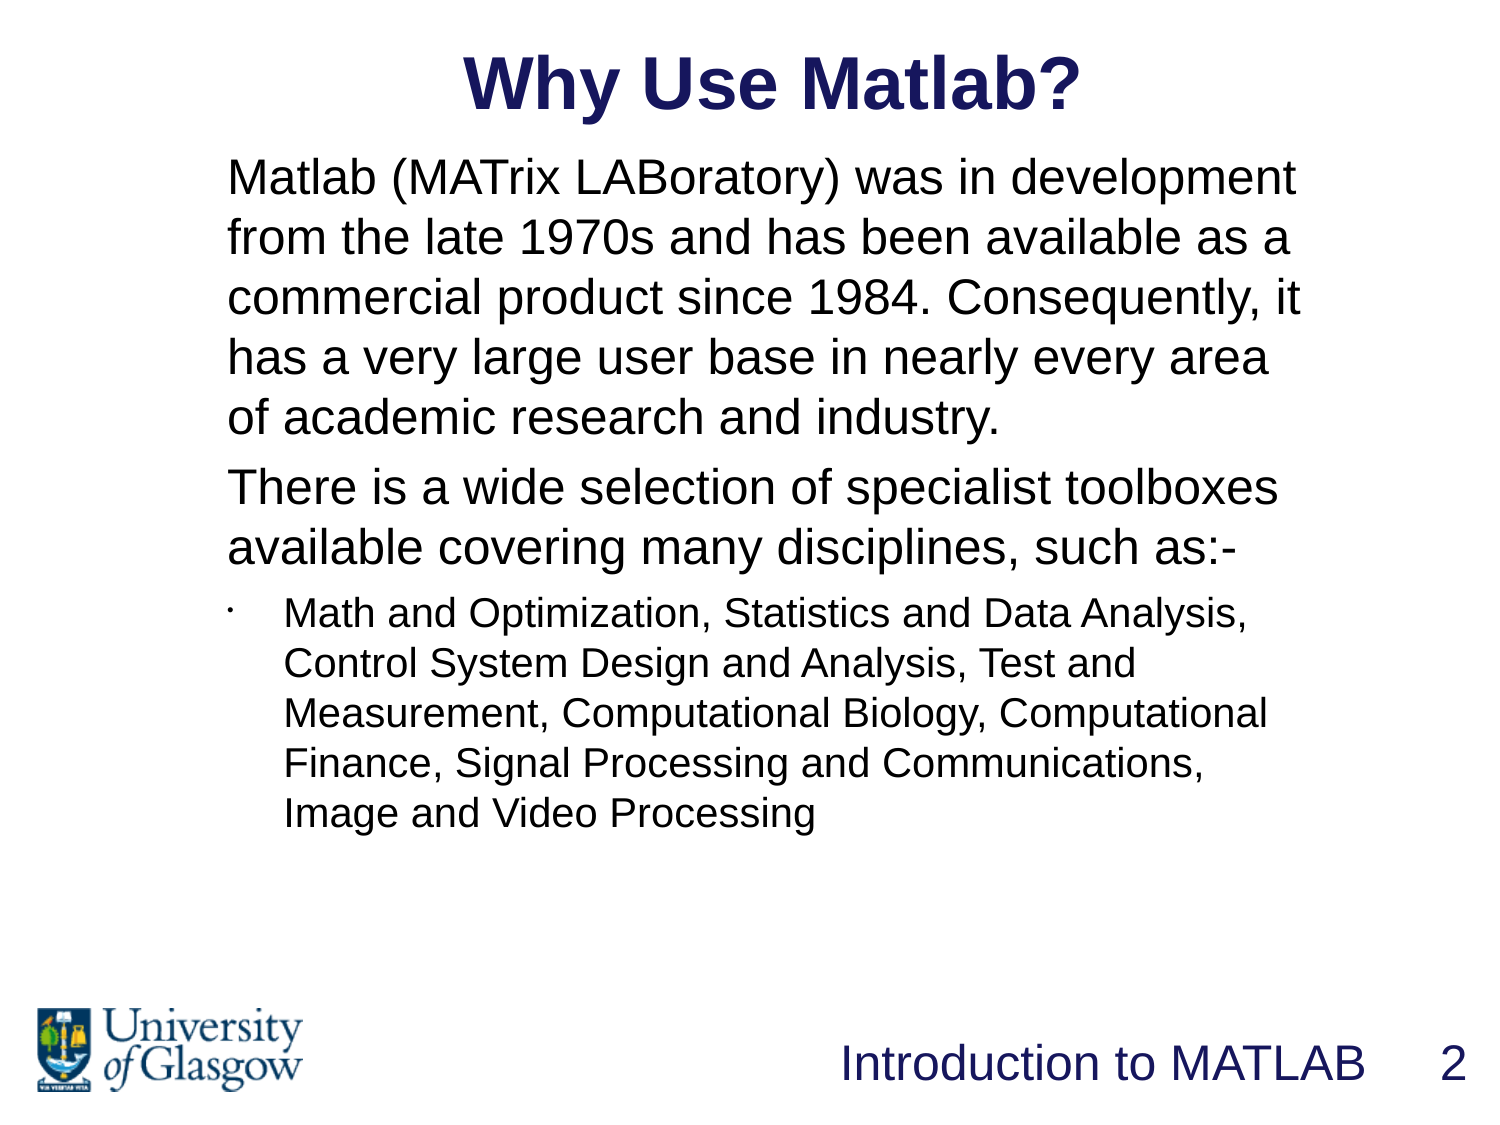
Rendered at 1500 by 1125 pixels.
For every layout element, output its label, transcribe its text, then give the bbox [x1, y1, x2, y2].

text_box Why Use Matlab? [162, 0, 1385, 184]
picture [37, 1008, 303, 1092]
text_box Matlab (MATrix LABoratory) was in development from the late 1970s and has been available as a commercial product since 1984. Consequently, it has a very large user base in nearly every area of academic research and industry. There is a wide selection of specialist toolboxes available covering many disciplines, such as:- Math and Optimization, Statistics and Data Analysis, Control System Design and Analysis, Test and Measurement, Computational Biology, Computational Finance, Signal Processing and Communications, Image and Video Processing [212, 137, 1335, 434]
